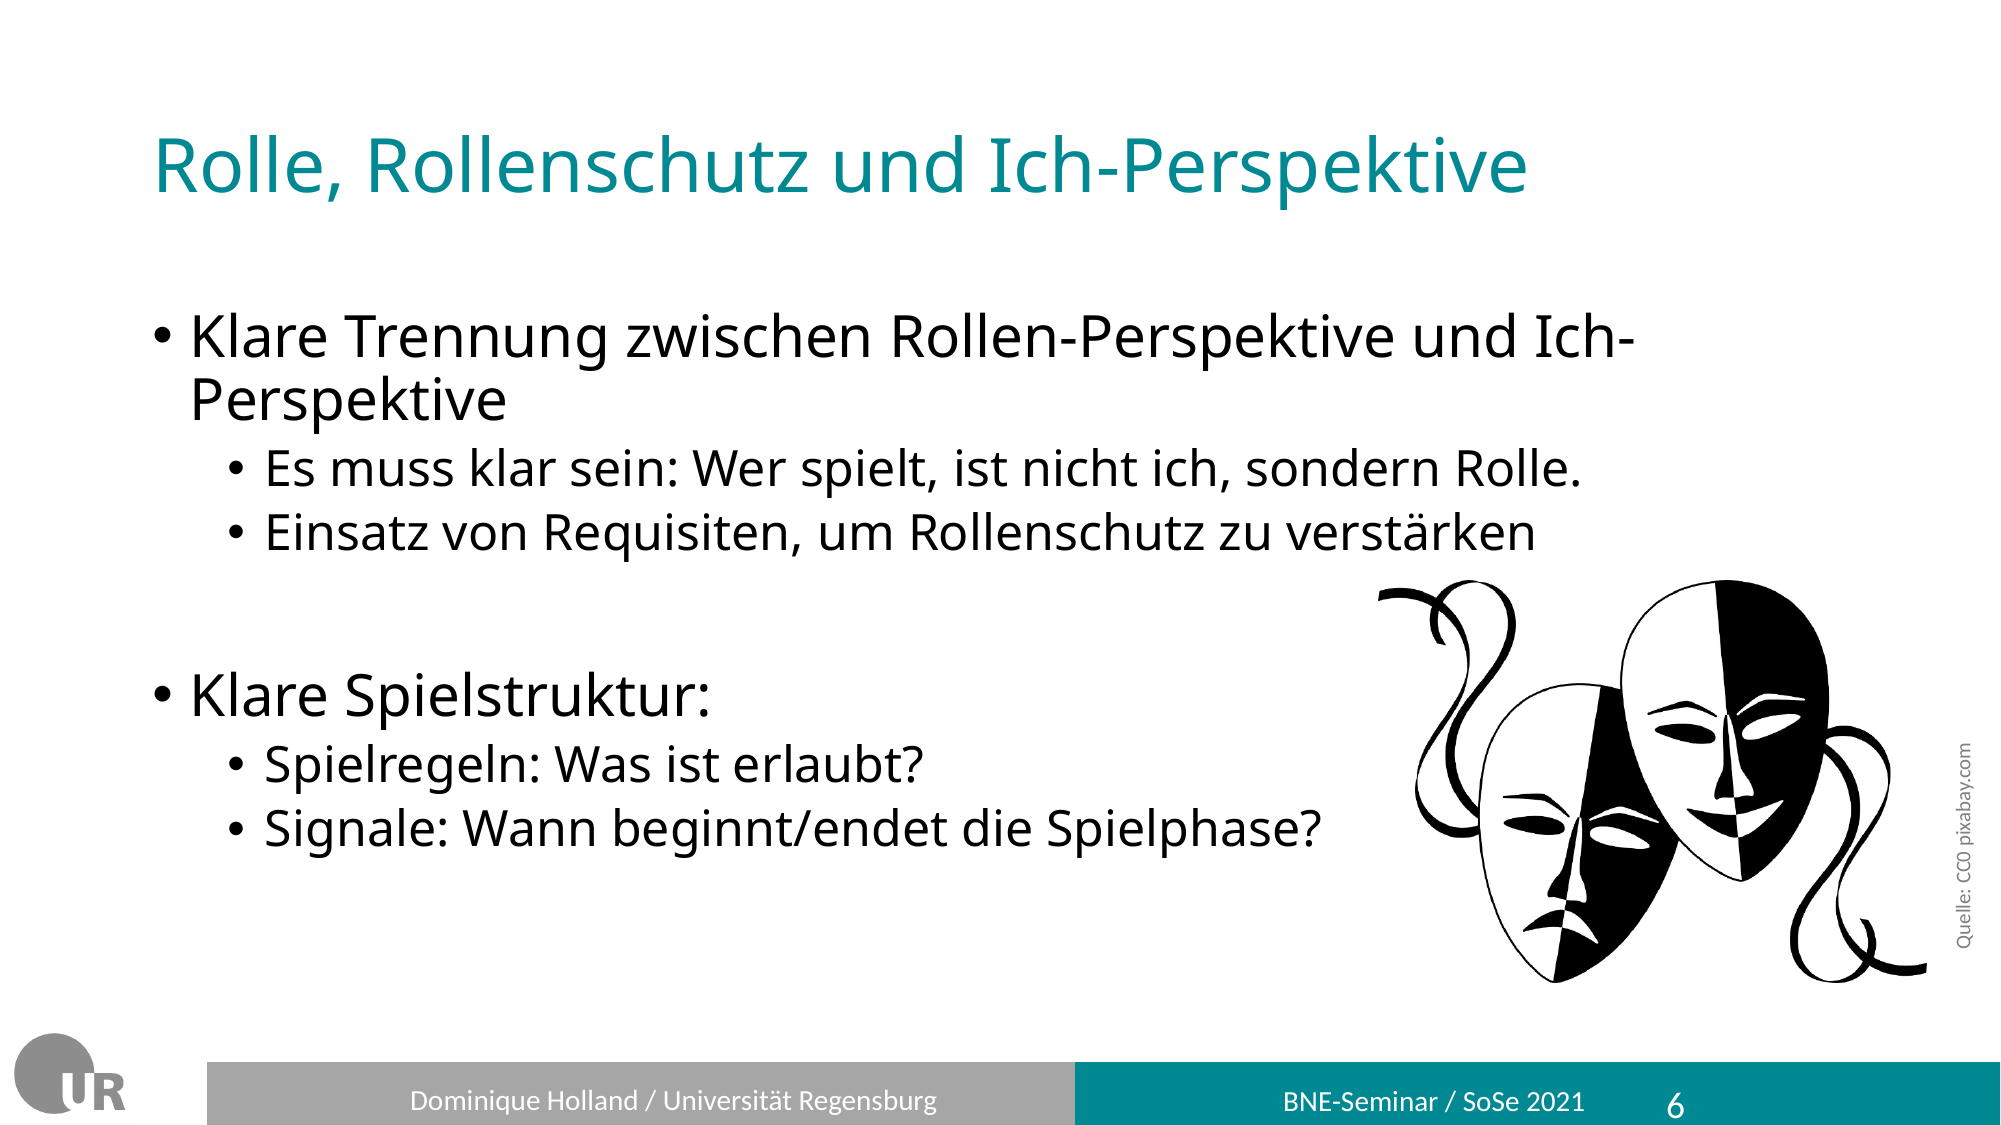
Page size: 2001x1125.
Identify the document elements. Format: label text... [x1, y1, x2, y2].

picture [2, 1026, 138, 1125]
picture [1378, 580, 1927, 983]
text_box Quelle: CC0 pixabay.com [1942, 721, 1982, 964]
title Rolle, Rollenschutz und Ich-Perspektive [137, 59, 1863, 278]
list Klare Trennung zwischen Rollen-Perspektive und Ich-Perspektive Es muss klar sein: Wer spielt, ist nicht ich, sondern Rolle. Einsatz von Requisiten, um Rollenschutz zu verstärken Klare Spielstruktur: Spielregeln: Was ist erlaubt? Signale: Wann beginnt/endet die Spielphase? [137, 299, 1863, 1014]
